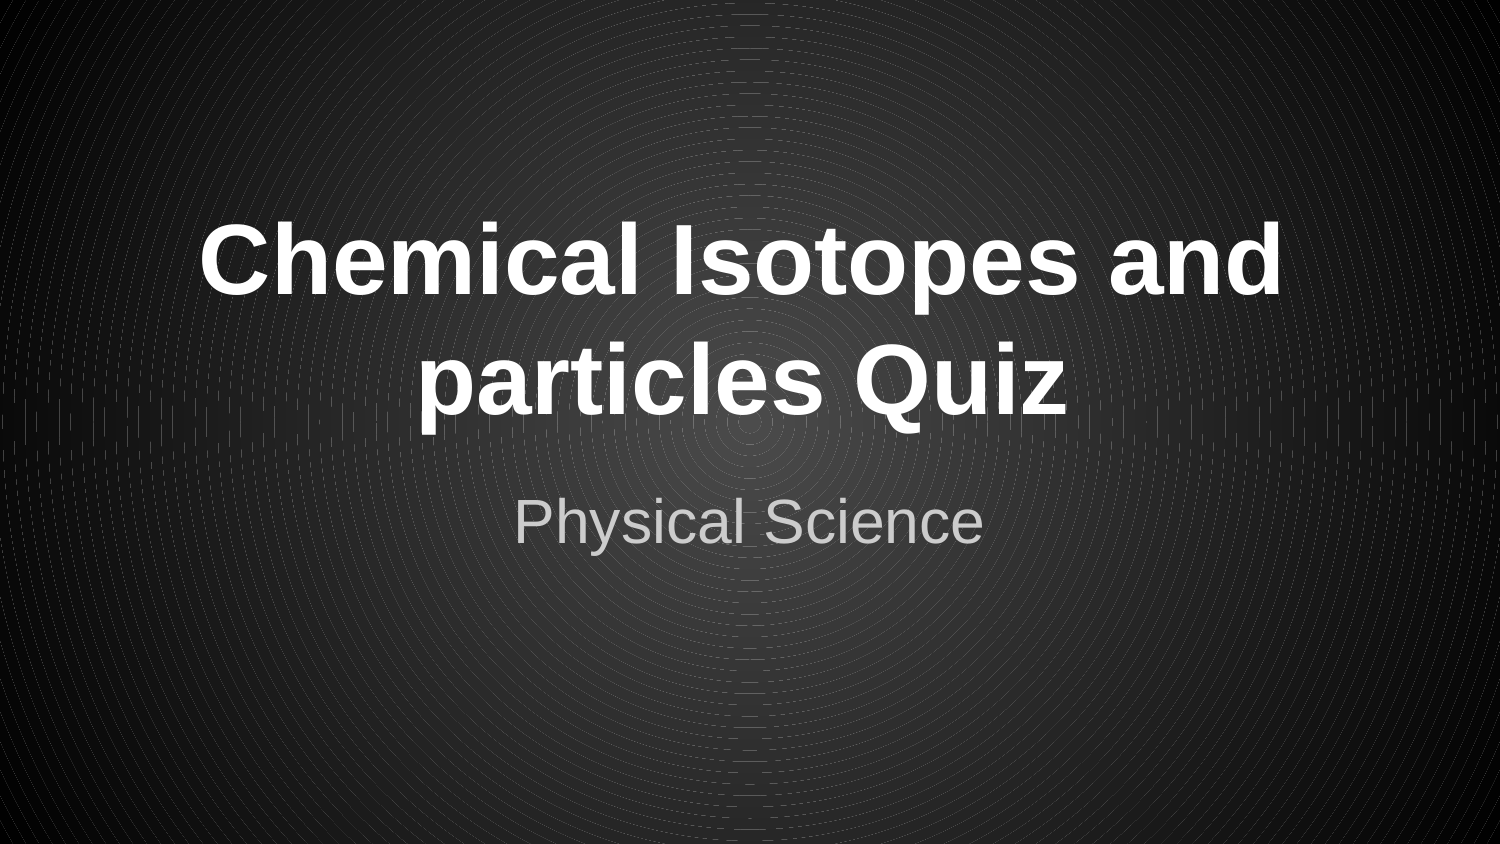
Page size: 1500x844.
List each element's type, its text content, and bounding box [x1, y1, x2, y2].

subtitle Physical Science [112, 465, 1388, 595]
title Chemical Isotopes and particles Quiz [98, 199, 1388, 450]
